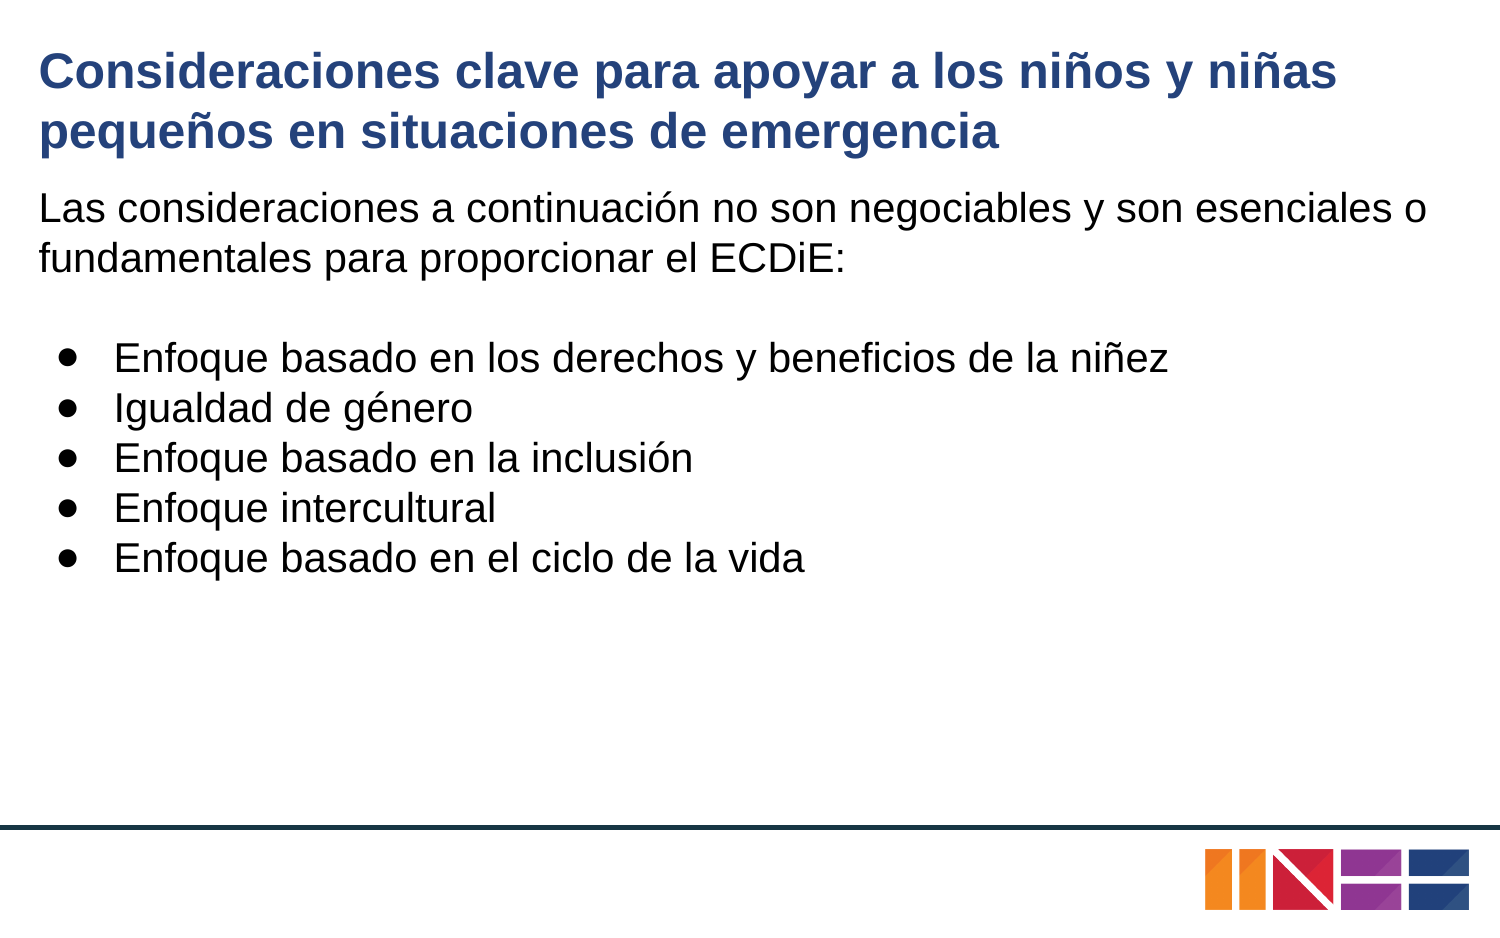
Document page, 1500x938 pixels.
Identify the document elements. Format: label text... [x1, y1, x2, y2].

list Las consideraciones a continuación no son negociables y son esenciales o fundamentales para proporcionar el ECDiE: Enfoque basado en los derechos y beneficios de la niñez Igualdad de género Enfoque basado en la inclusión Enfoque intercultural Enfoque basado en el ciclo de la vida [23, 165, 1479, 779]
title Consideraciones clave para apoyar a los niños y niñas pequeños en situaciones de emergencia [23, 23, 1468, 121]
picture [1205, 849, 1469, 910]
